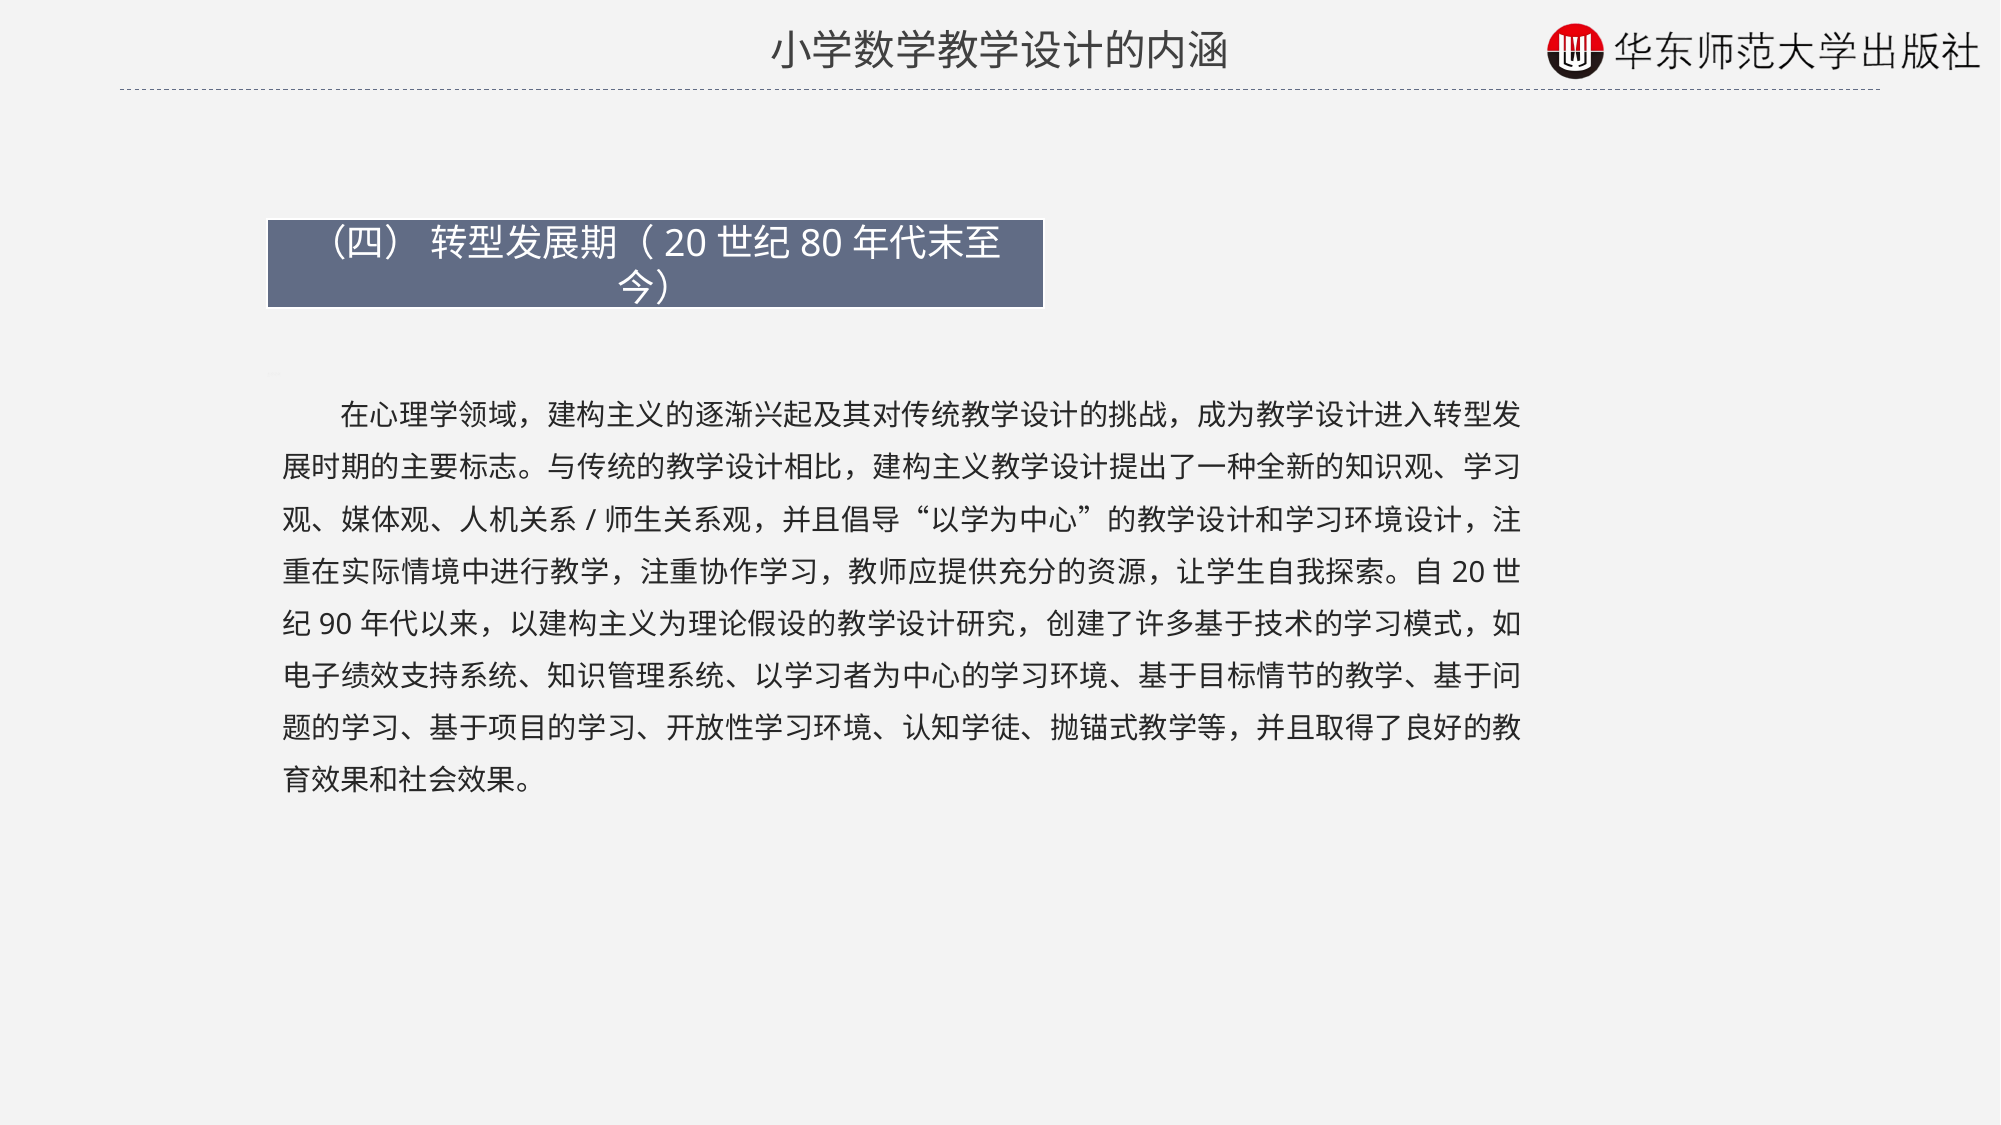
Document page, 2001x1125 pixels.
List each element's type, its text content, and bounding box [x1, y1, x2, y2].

text_box 小学数学教学设计的内涵 [680, 23, 1320, 74]
text_box （四） 转型发展期（20世纪80年代末至今） [266, 218, 1045, 309]
text_box 在心理学领域，建构主义的逐渐兴起及其对传统教学设计的挑战，成为教学设计进入转型发展时期的主要标志。与传统的教学设计相比，建构主义教学设计提出了一种全新的知识观、学习观、媒体观、人机关系/师生关系观，并且倡导“以学为中心”的教学设计和学习环境设计，注重在实际情境中进行教学，注重协作学习，教师应提供充分的资源，让学生自我探索。自20世纪90年代以来，以建构主义为理论假设的教学设计研究，创建了许多基于技术的学习模式，如电子绩效支持系统、知识管理系统、以学习者为中心的学习环境、基于目标情节的教学、基于问题的学习、基于项目的学习、开放性学习环境、认知学徒、抛锚式教学等，并且取得了良好的教育效果和社会效果。 [267, 372, 1537, 804]
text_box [1536, 13, 1989, 83]
